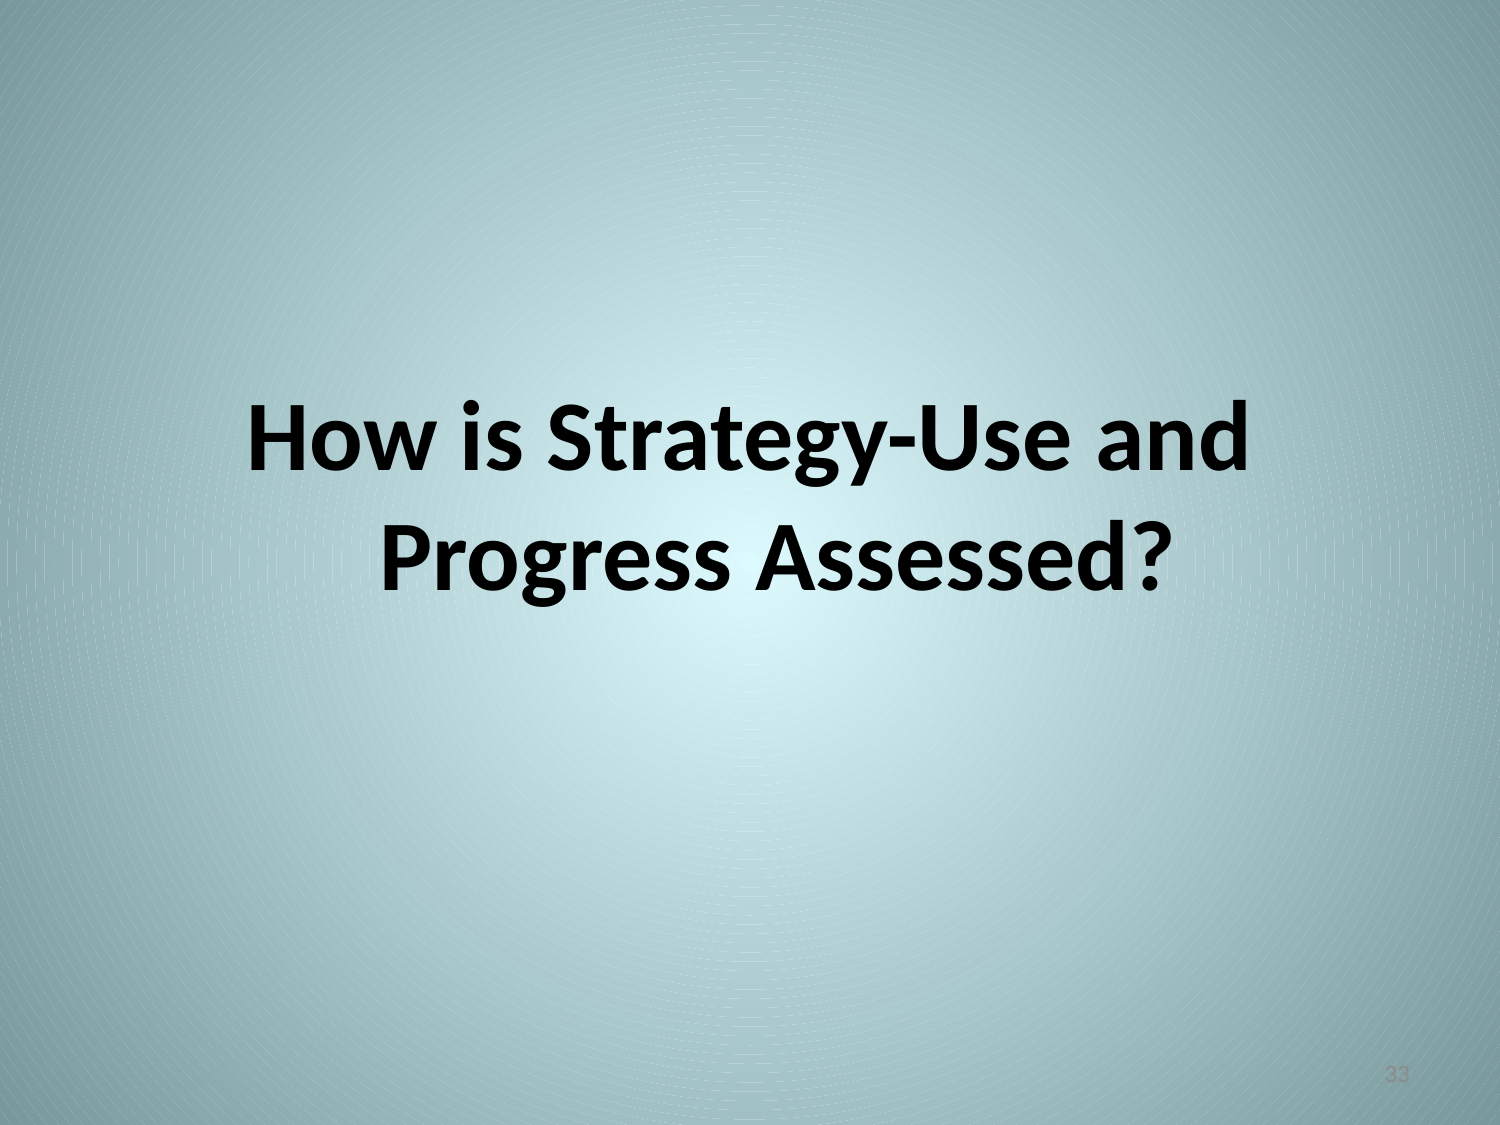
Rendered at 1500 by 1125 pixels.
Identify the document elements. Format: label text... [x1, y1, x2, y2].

list How is Strategy-Use and Progress Assessed? [75, 262, 1425, 1005]
slide_number 33 [1074, 1042, 1425, 1103]
